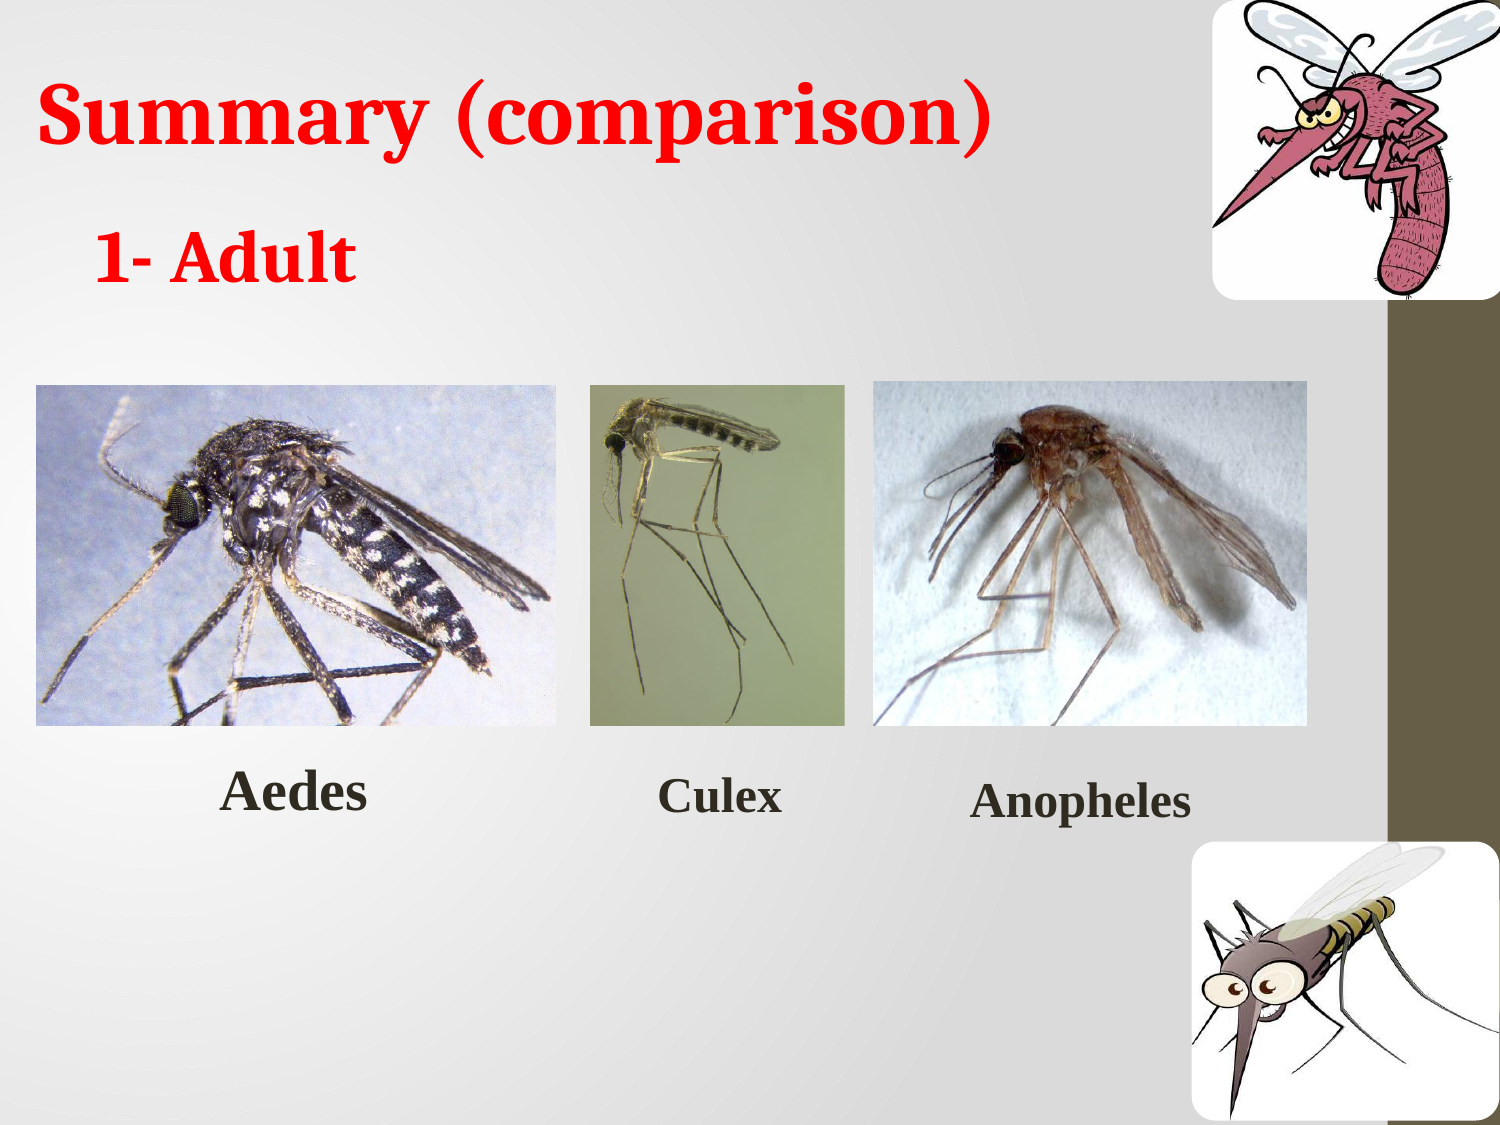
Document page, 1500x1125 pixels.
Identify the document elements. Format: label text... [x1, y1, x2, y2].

text_box Aedes [200, 744, 388, 830]
picture [1191, 841, 1500, 1122]
list 1- Adult [62, 200, 1210, 300]
picture [872, 380, 1308, 726]
picture [35, 384, 557, 726]
text_box Culex [642, 754, 797, 830]
title Summary (comparison) [24, 50, 1209, 168]
picture [589, 384, 846, 726]
text_box Anopheles [954, 760, 1207, 835]
picture [1211, 0, 1500, 301]
